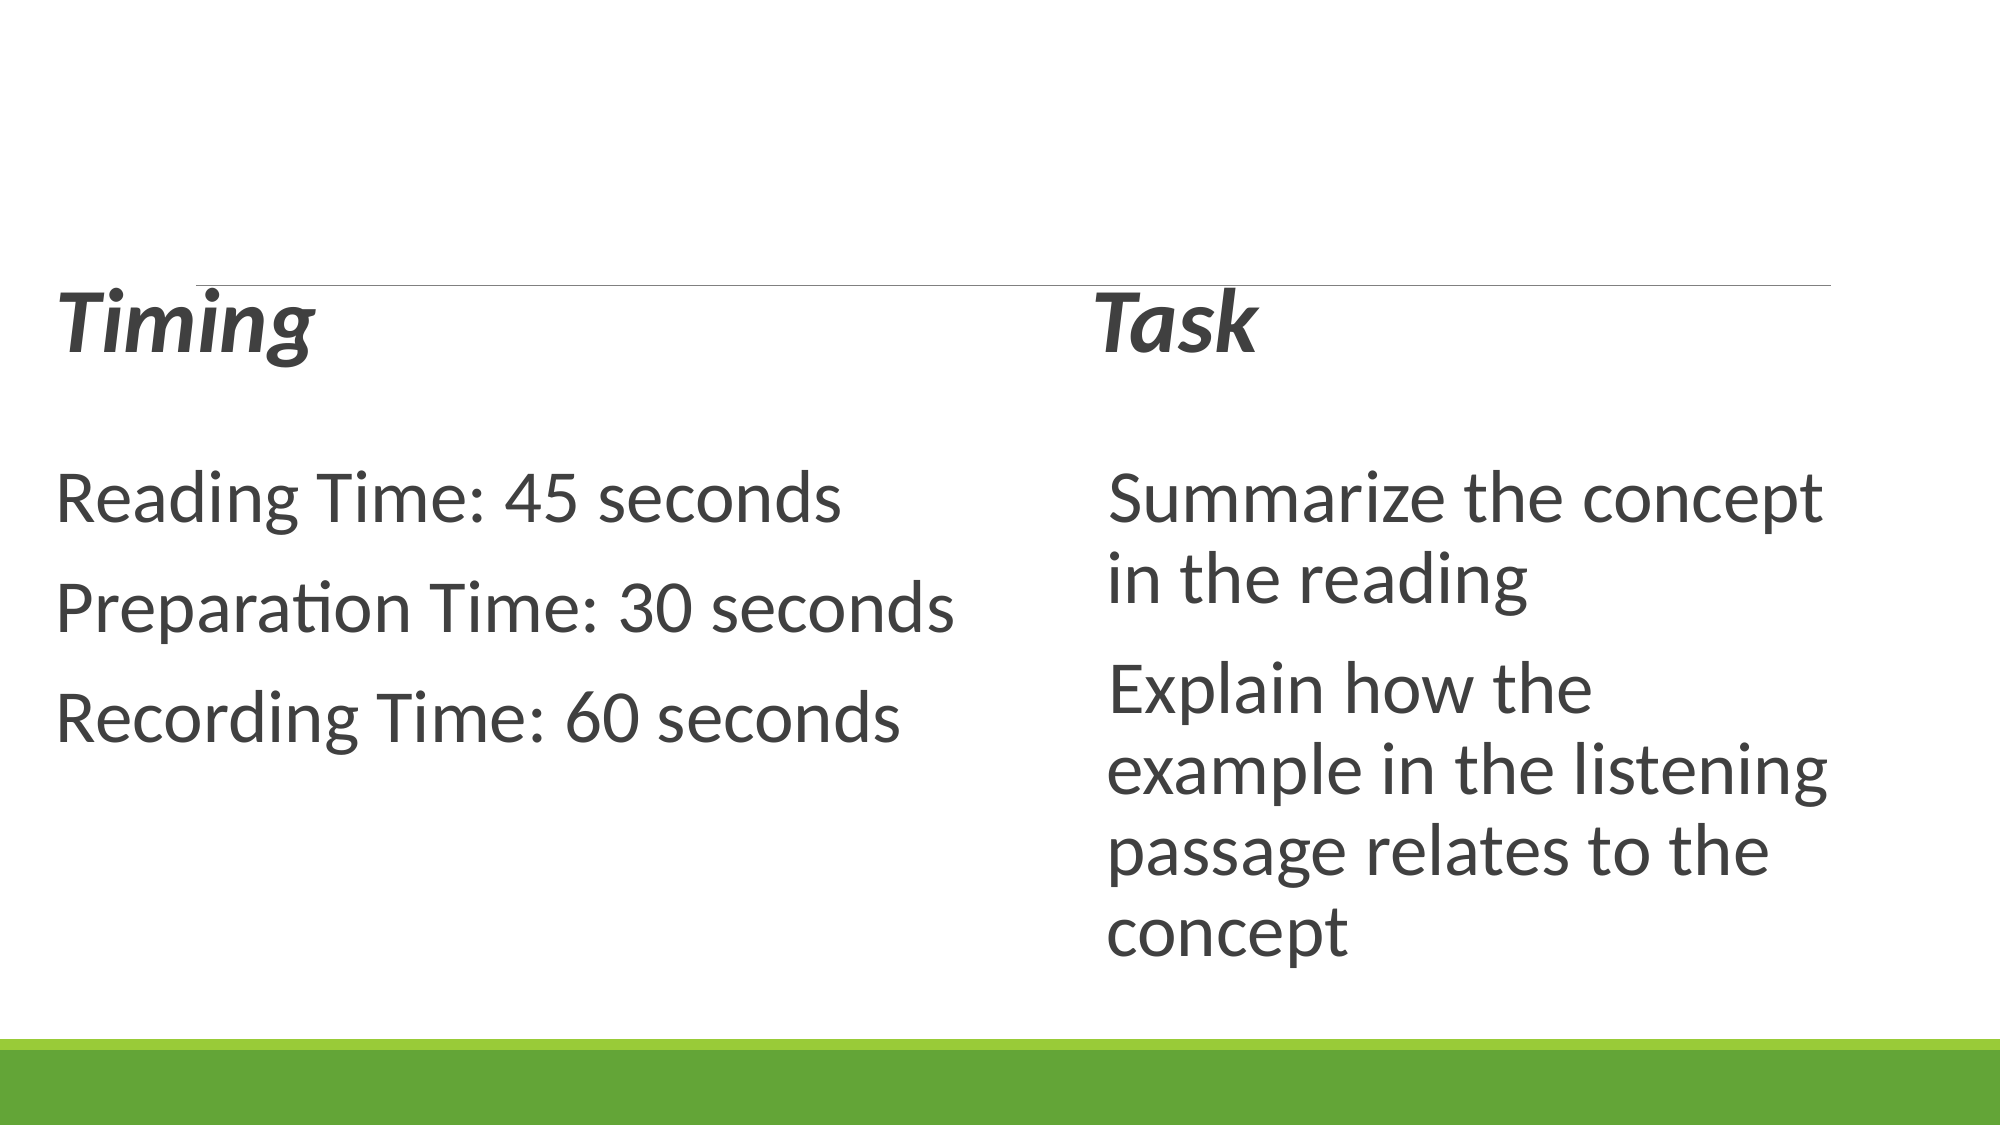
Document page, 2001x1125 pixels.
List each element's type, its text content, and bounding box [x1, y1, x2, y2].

list Task Summarize the concept in the reading Explain how the example in the listening passage relates to the concept [1091, 126, 1863, 1014]
list Timing Reading Time: 45 seconds Preparation Time: 30 seconds Recording Time: 60 seconds [55, 126, 988, 1014]
